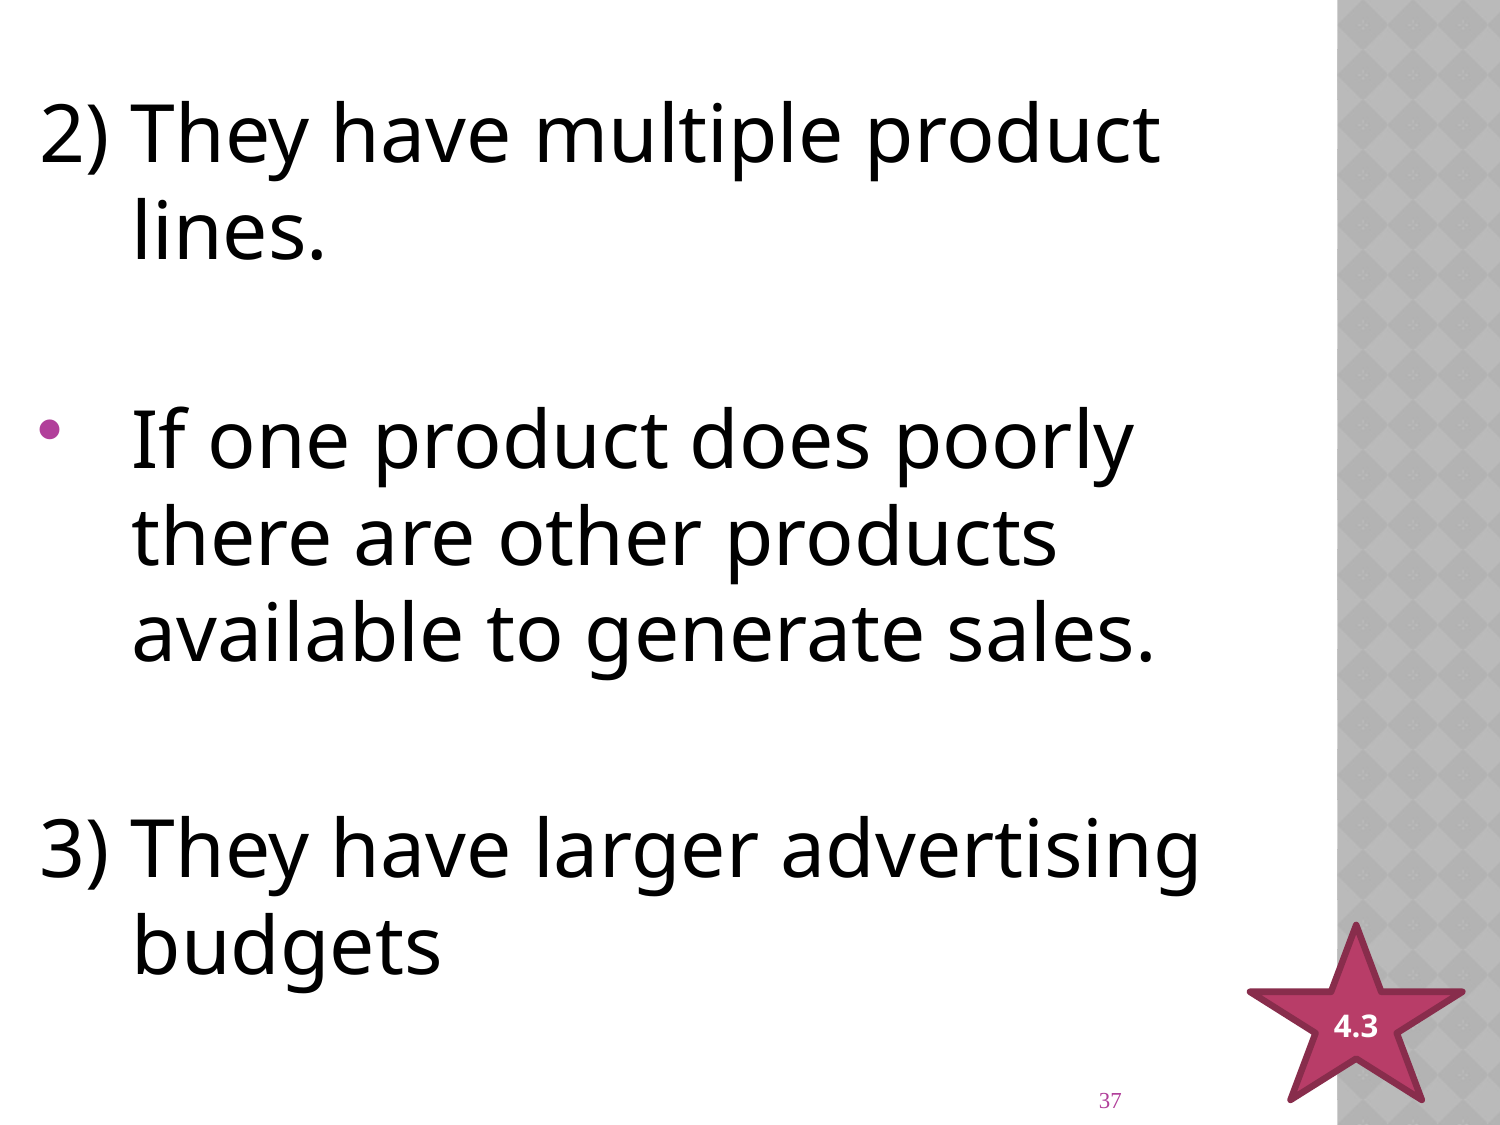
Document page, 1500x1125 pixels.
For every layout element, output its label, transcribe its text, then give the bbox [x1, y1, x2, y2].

list 2) They have multiple product lines. If one product does poorly there are other products available to generate sales. 3) They have larger advertising budgets [24, 75, 1325, 1005]
text_box 4.3 [1246, 921, 1466, 1104]
slide_number 37 [1025, 1075, 1122, 1113]
